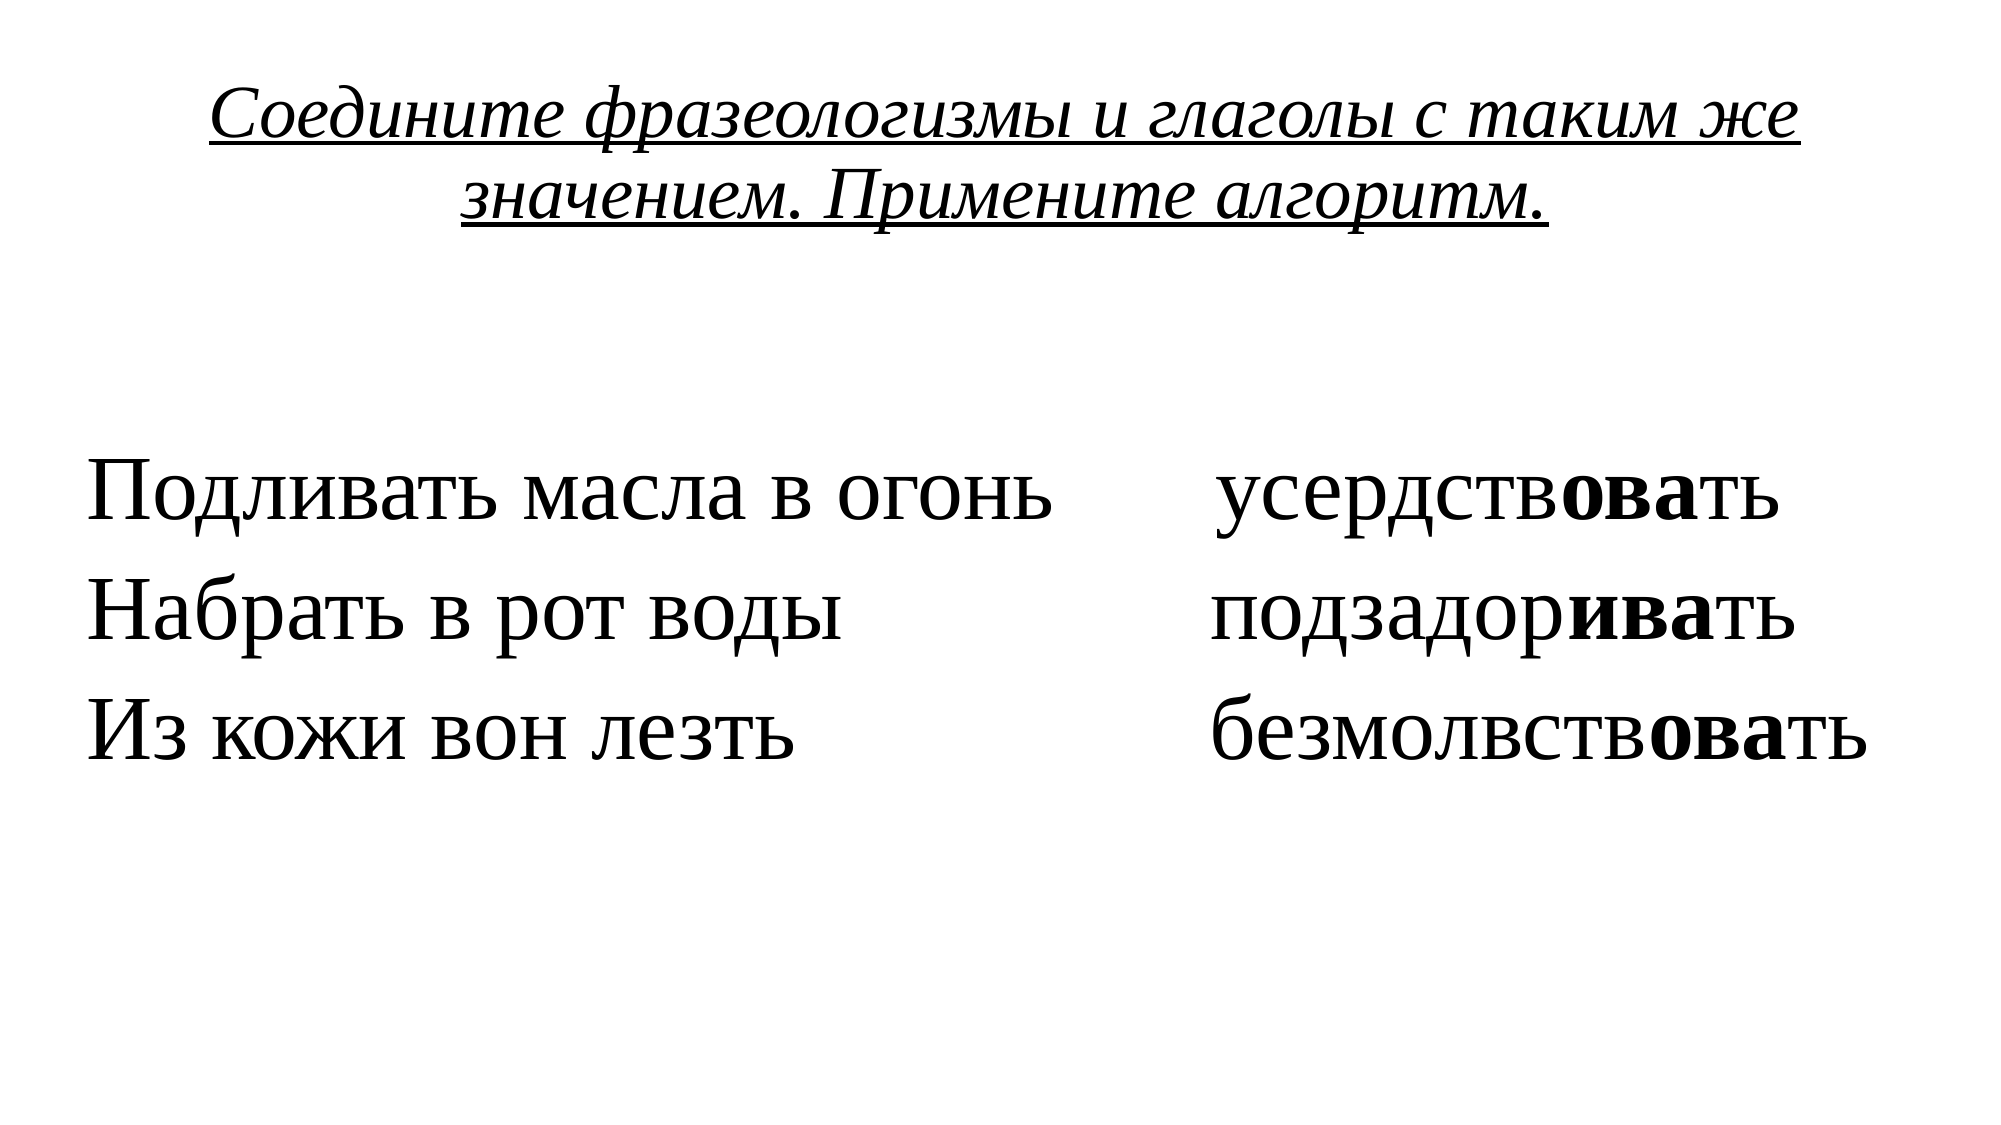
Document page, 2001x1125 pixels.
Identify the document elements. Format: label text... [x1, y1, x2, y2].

list Соедините фразеологизмы и глаголы с таким же значением. Примените алгоритм. Подливать масла в огонь усердствовать Набрать в рот воды подзадоривать Из кожи вон лезть безмолвствовать [71, 64, 1939, 1091]
